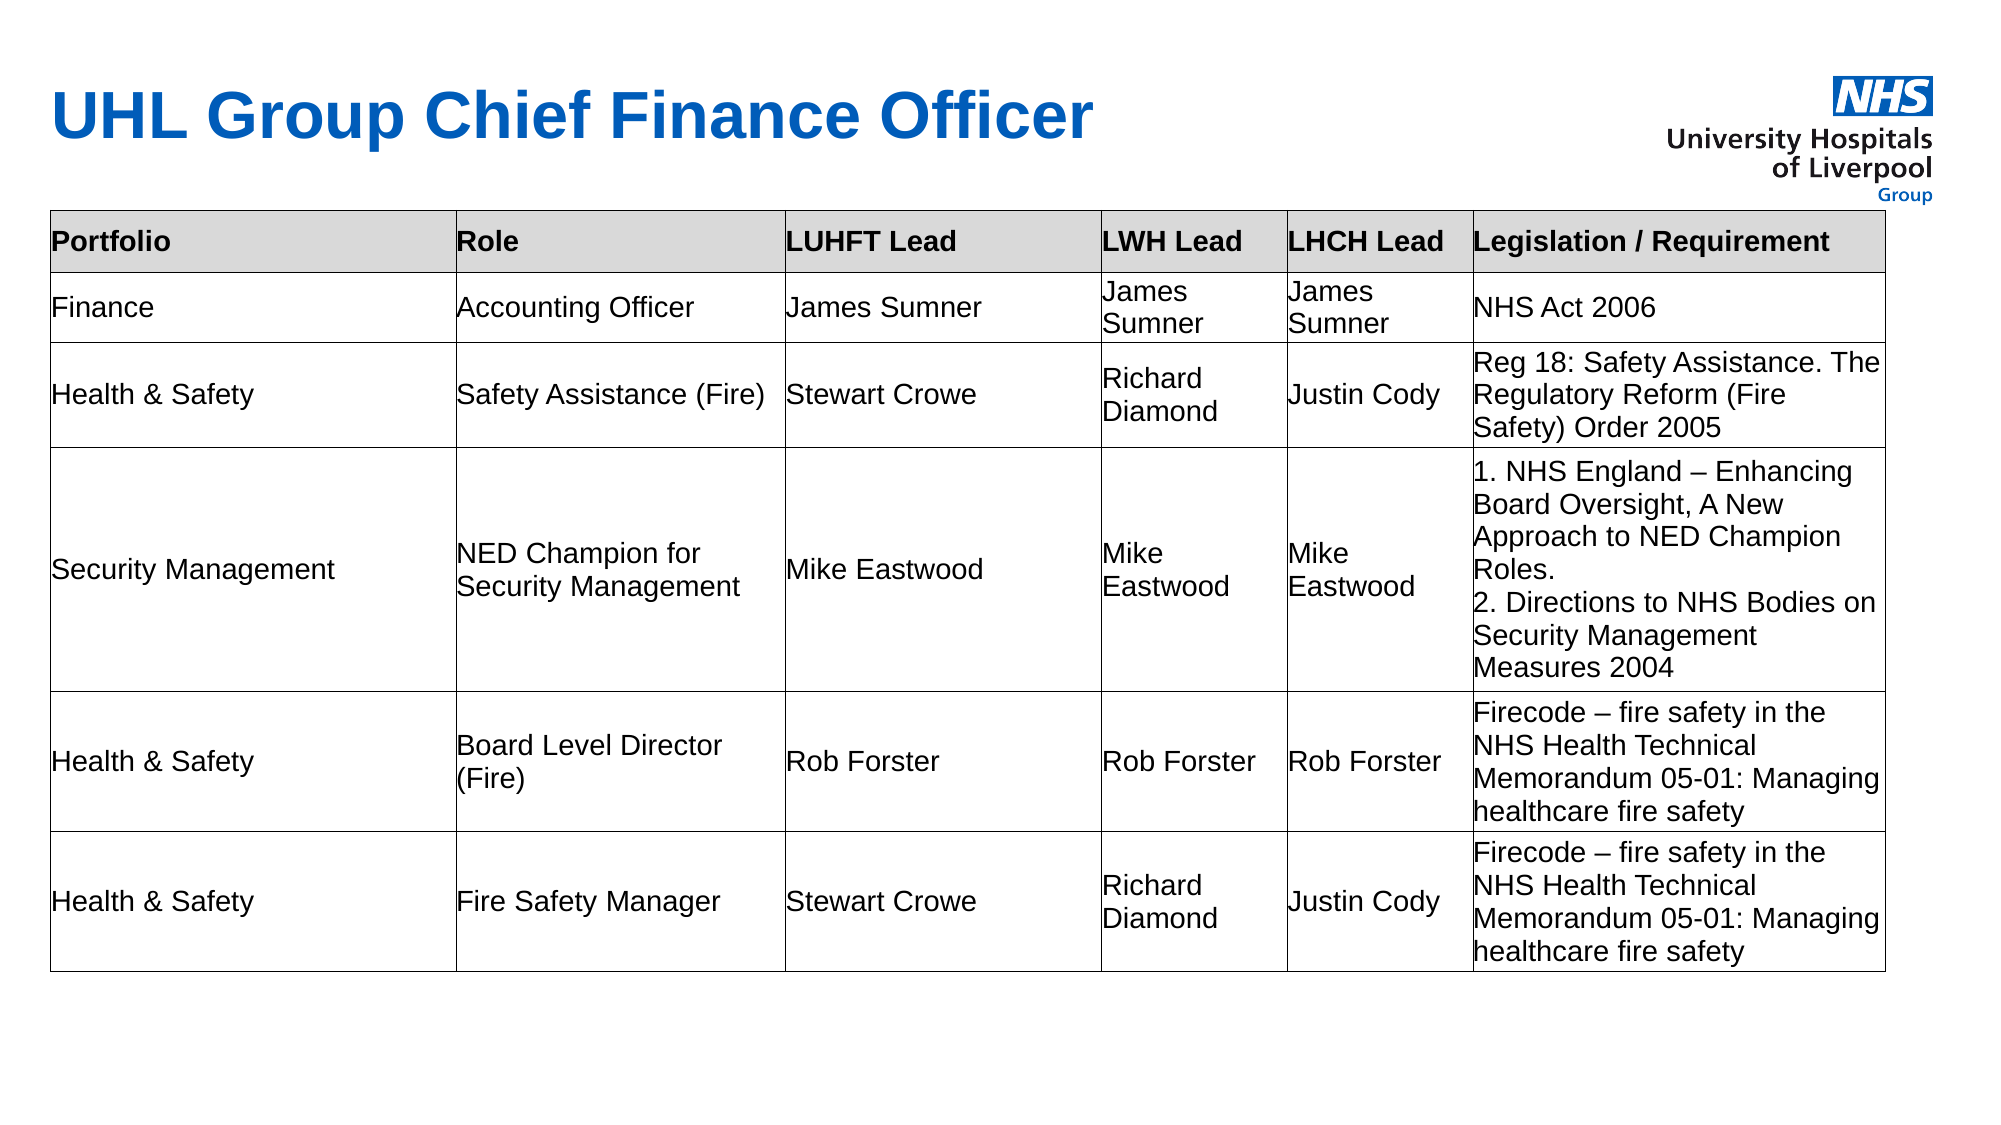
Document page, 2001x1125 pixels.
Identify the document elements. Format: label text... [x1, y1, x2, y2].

table_cell Firecode – fire safety in the NHS Health Technical Memorandum 05-01: Managing healthcare fire safety [1474, 692, 1885, 831]
table_cell James Sumner [1102, 273, 1287, 342]
table_cell Health & Safety [51, 692, 456, 831]
table_cell Health & Safety [51, 343, 456, 447]
table_cell Accounting Officer [457, 273, 785, 342]
table_cell Richard Diamond [1102, 832, 1287, 971]
table_header Portfolio [51, 211, 456, 272]
table_cell Stewart Crowe [786, 832, 1101, 971]
table_cell Health & Safety [51, 832, 456, 971]
table_cell Mike Eastwood [786, 448, 1101, 691]
table_cell Reg 18: Safety Assistance. The Regulatory Reform (Fire Safety) Order 2005 [1474, 343, 1885, 447]
table_cell 1. NHS England – Enhancing Board Oversight, A New Approach to NED Champion Roles. 2. Directions to NHS Bodies on Security Management Measures 2004 [1474, 448, 1885, 691]
table_cell Mike Eastwood [1102, 448, 1287, 691]
table_cell NHS Act 2006 [1474, 273, 1885, 342]
table_cell Richard Diamond [1102, 343, 1287, 447]
table_cell Security Management [51, 448, 456, 691]
table_cell Safety Assistance (Fire) [457, 343, 785, 447]
table_header LUHFT Lead [786, 211, 1101, 272]
table_cell Stewart Crowe [786, 343, 1101, 447]
table_cell Rob Forster [1102, 692, 1287, 831]
table_cell James Sumner [1288, 273, 1473, 342]
table_cell Rob Forster [1288, 692, 1473, 831]
table_cell Fire Safety Manager [457, 832, 785, 971]
table_cell Justin Cody [1288, 832, 1473, 971]
table_cell NED Champion for Security Management [457, 448, 785, 691]
table_cell Justin Cody [1288, 343, 1473, 447]
table_cell Firecode – fire safety in the NHS Health Technical Memorandum 05-01: Managing healthcare fire safety [1474, 832, 1885, 971]
text_box UHL Group Chief Finance Officer [36, 56, 1304, 167]
table_cell Finance [51, 273, 456, 342]
table_header LWH Lead [1102, 211, 1287, 272]
table_cell James Sumner [786, 273, 1101, 342]
table_cell Board Level Director (Fire) [457, 692, 785, 831]
table_cell Mike Eastwood [1288, 448, 1473, 691]
table_cell Rob Forster [786, 692, 1101, 831]
table_header Legislation / Requirement [1474, 211, 1885, 272]
picture [1601, 0, 2000, 282]
table_header LHCH Lead [1288, 211, 1473, 272]
table_header Role [457, 211, 785, 272]
